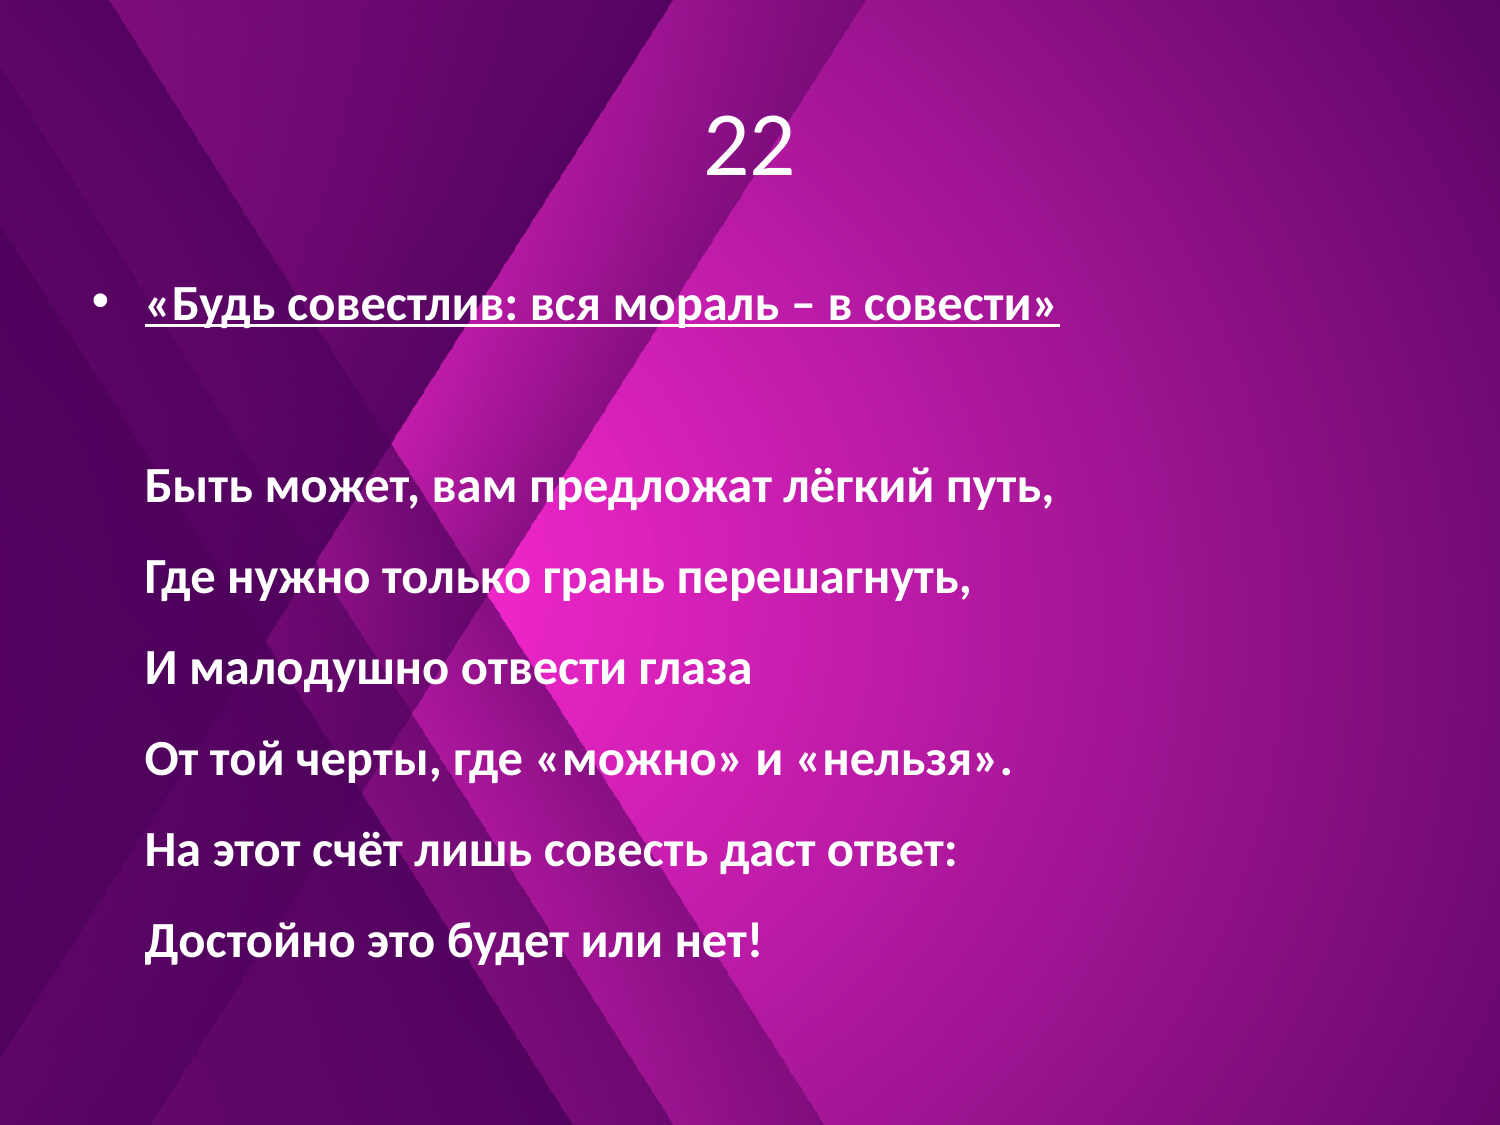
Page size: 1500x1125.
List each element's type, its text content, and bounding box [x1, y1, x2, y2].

list «Будь совестлив: вся мораль – в совести» Быть может, вам предложат лёгкий путь, Где нужно только грань перешагнуть, И малодушно отвести глаза От той черты, где «можно» и «нельзя». На этот счёт лишь совесть даст ответ: Достойно это будет или нет! [76, 231, 1427, 976]
title 22 [75, 45, 1425, 233]
picture [0, 0, 1500, 1125]
